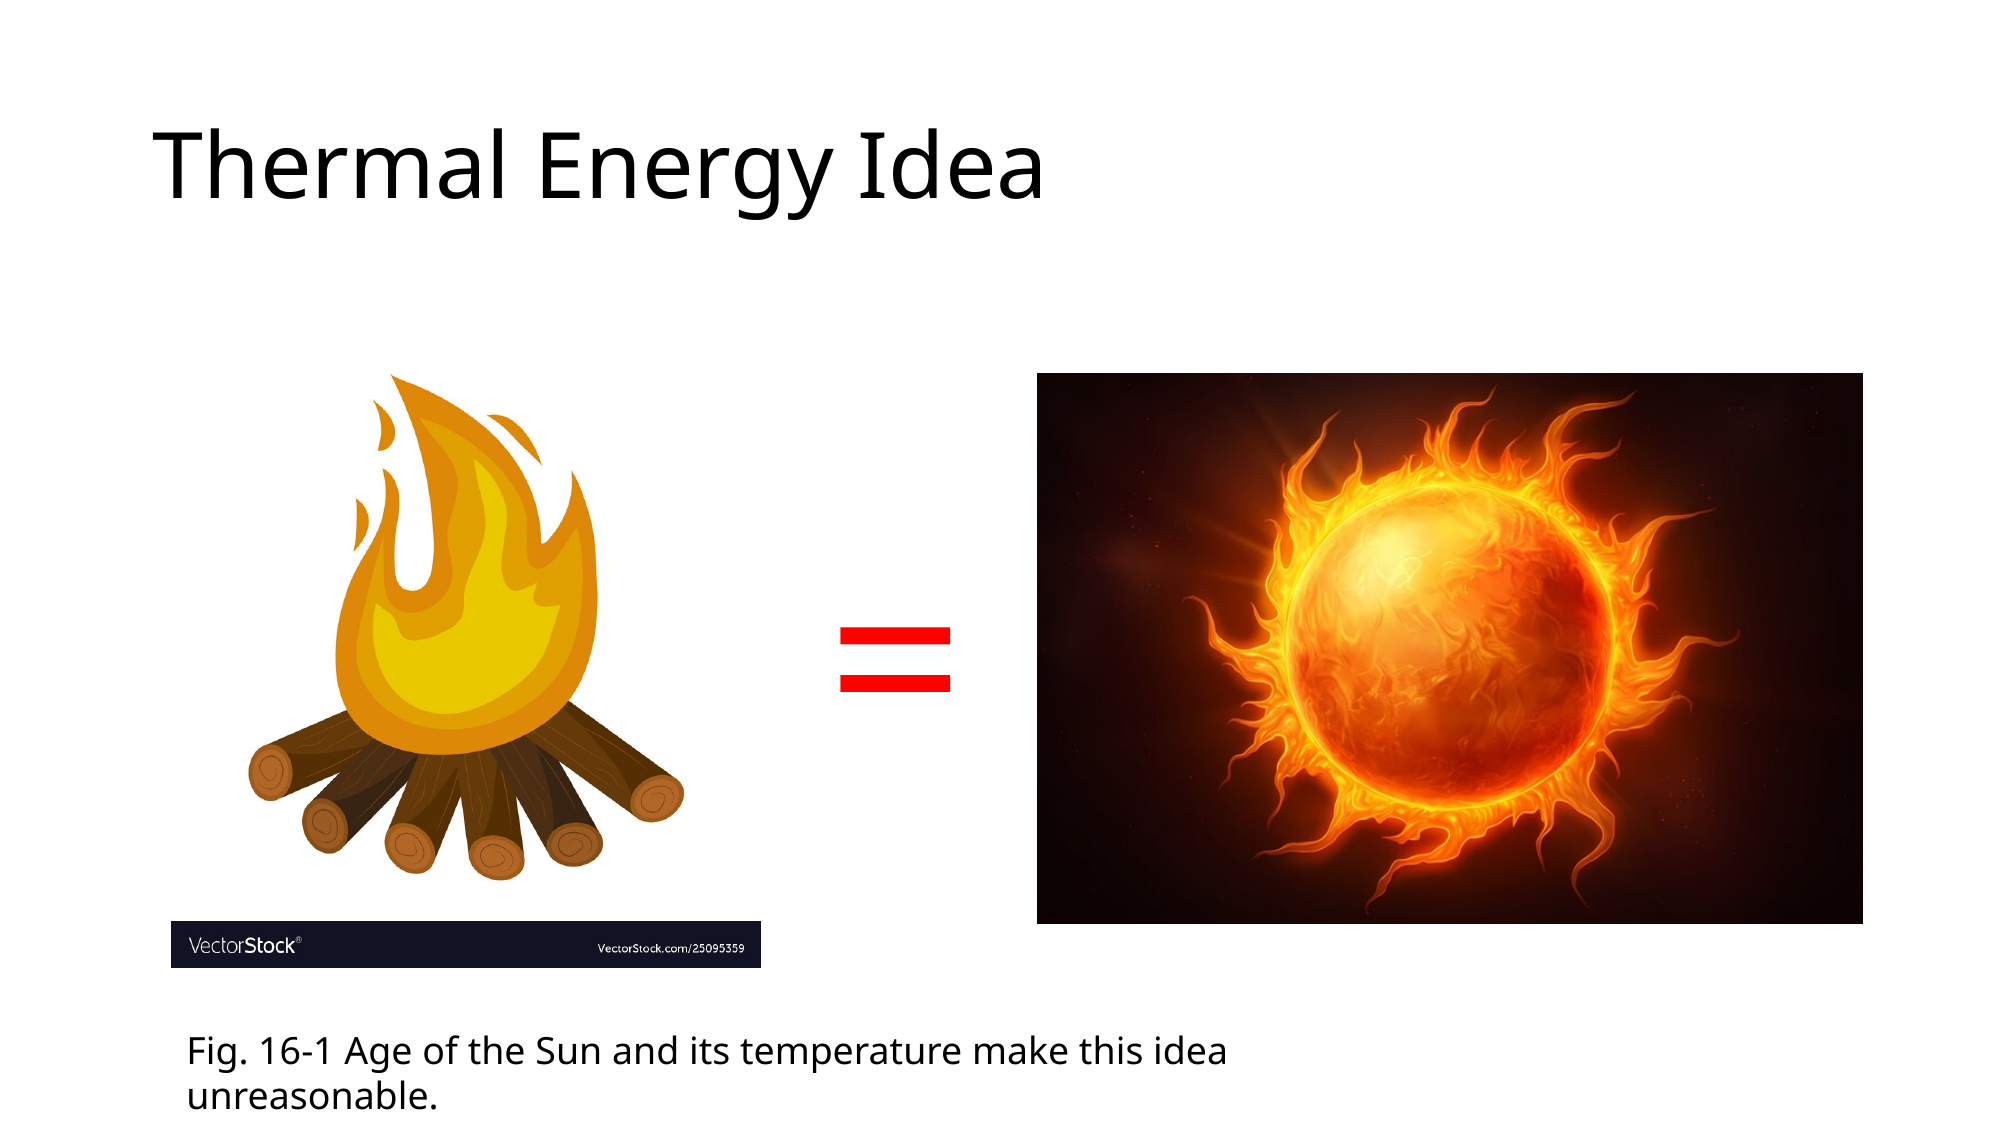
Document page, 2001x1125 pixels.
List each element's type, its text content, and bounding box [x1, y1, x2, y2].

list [171, 331, 761, 969]
title Thermal Energy Idea [137, 59, 1863, 278]
text_box Fig. 16-1 Age of the Sun and its temperature make this idea unreasonable. [171, 1019, 1489, 1125]
picture [1036, 373, 1863, 924]
text_box = [813, 497, 975, 800]
